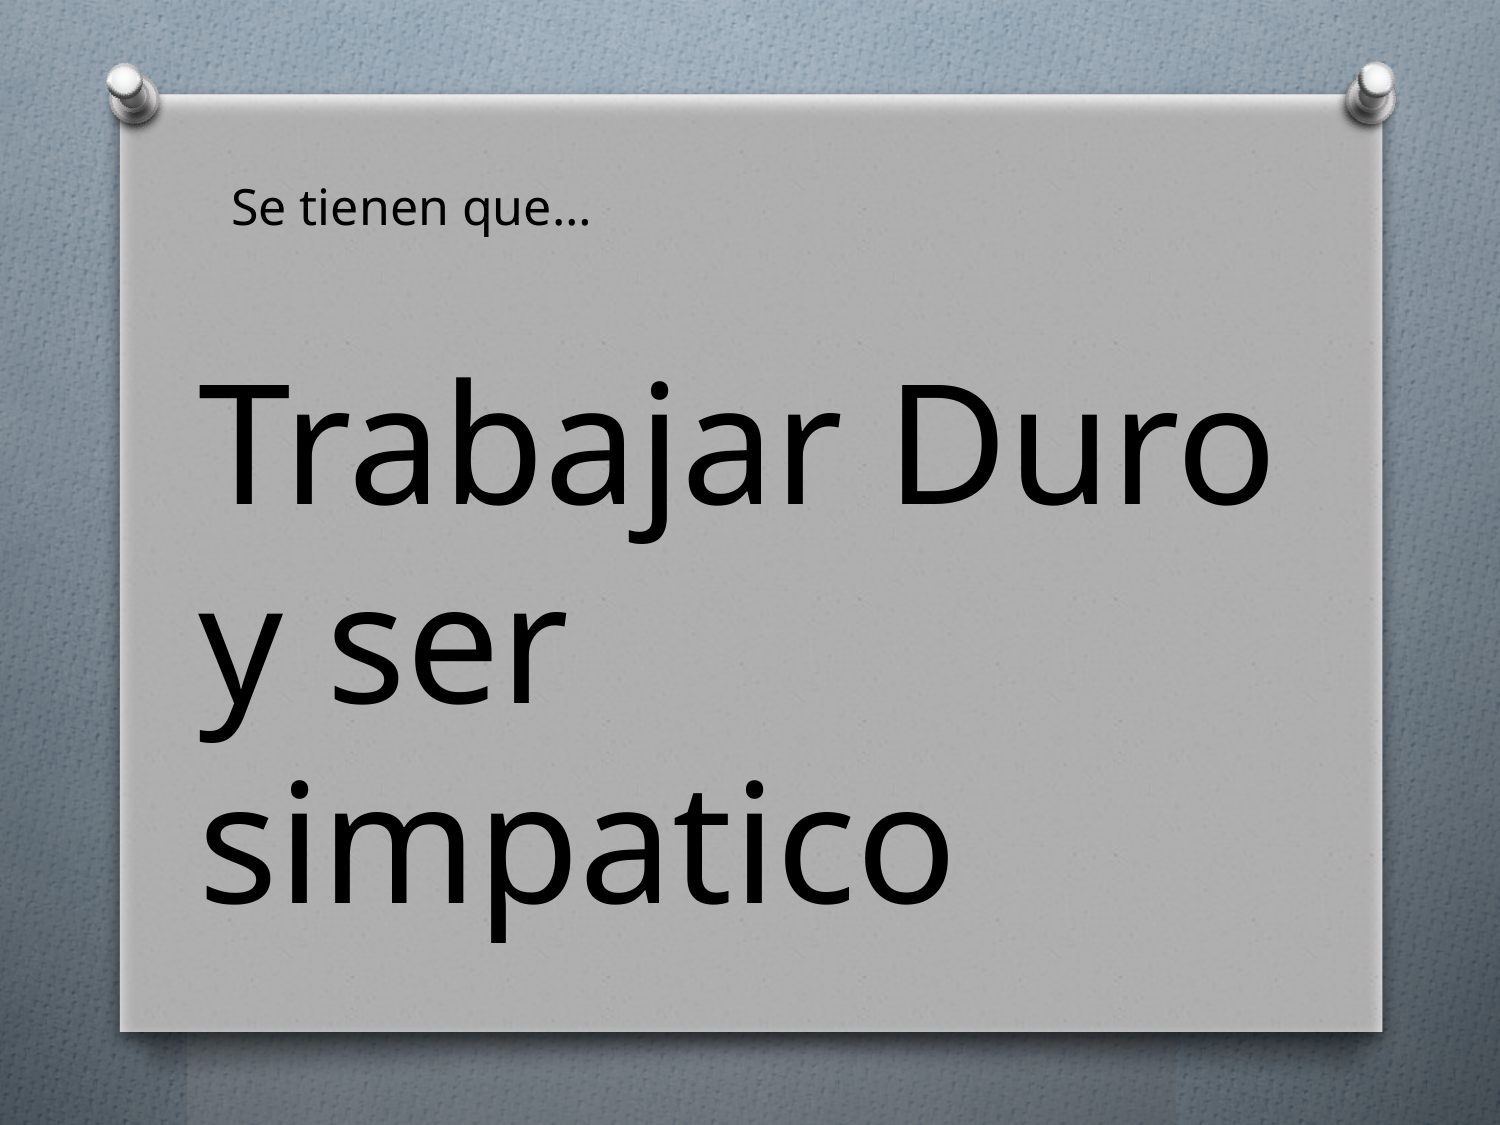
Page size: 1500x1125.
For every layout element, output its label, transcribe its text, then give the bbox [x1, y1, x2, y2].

picture [1317, 35, 1439, 156]
picture [75, 29, 198, 153]
text_box Se tienen que… [216, 167, 1245, 243]
text_box Trabajar Duro y ser simpatico [183, 330, 1315, 945]
